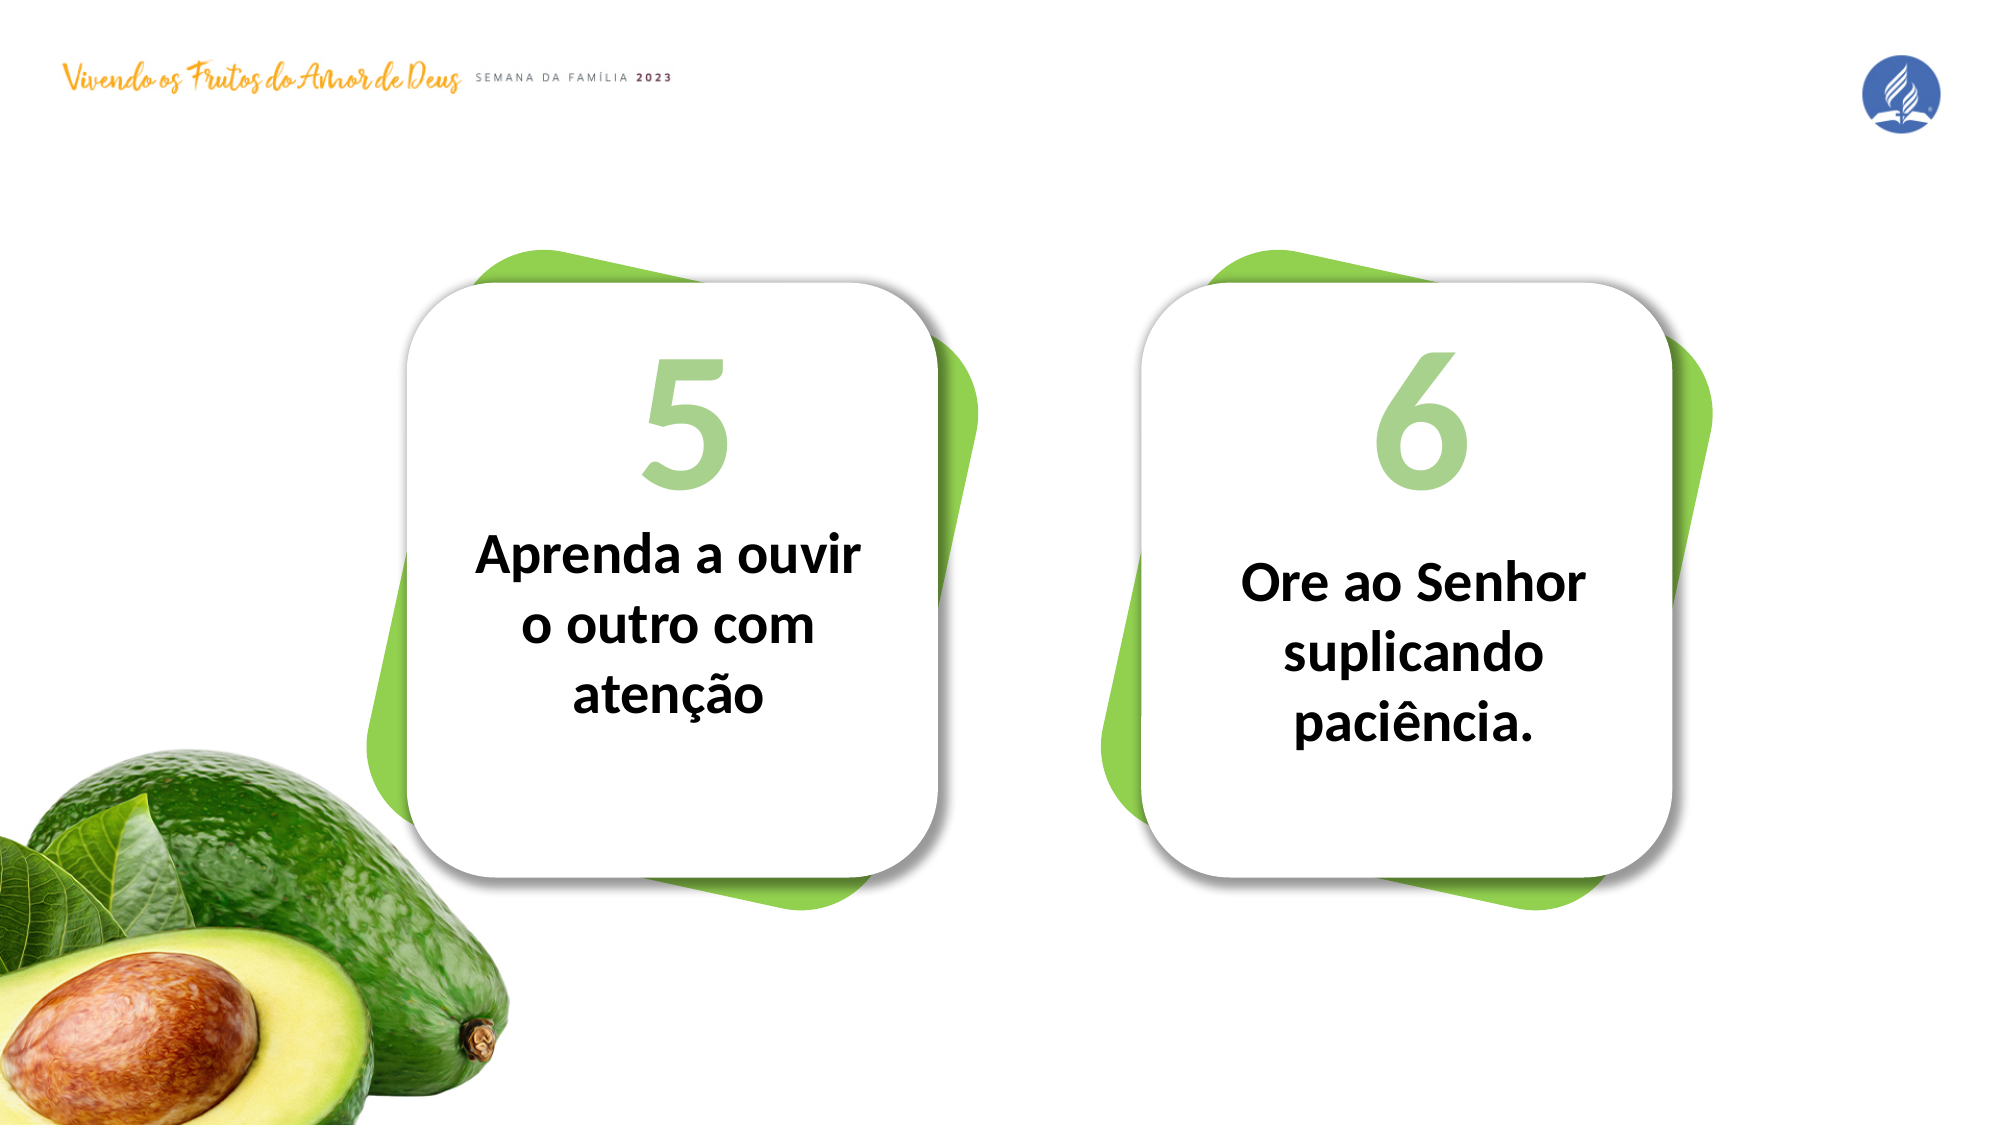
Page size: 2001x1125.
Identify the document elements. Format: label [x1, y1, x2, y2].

picture [0, 0, 2001, 1125]
text_box [406, 282, 938, 878]
text_box [1141, 282, 1673, 878]
